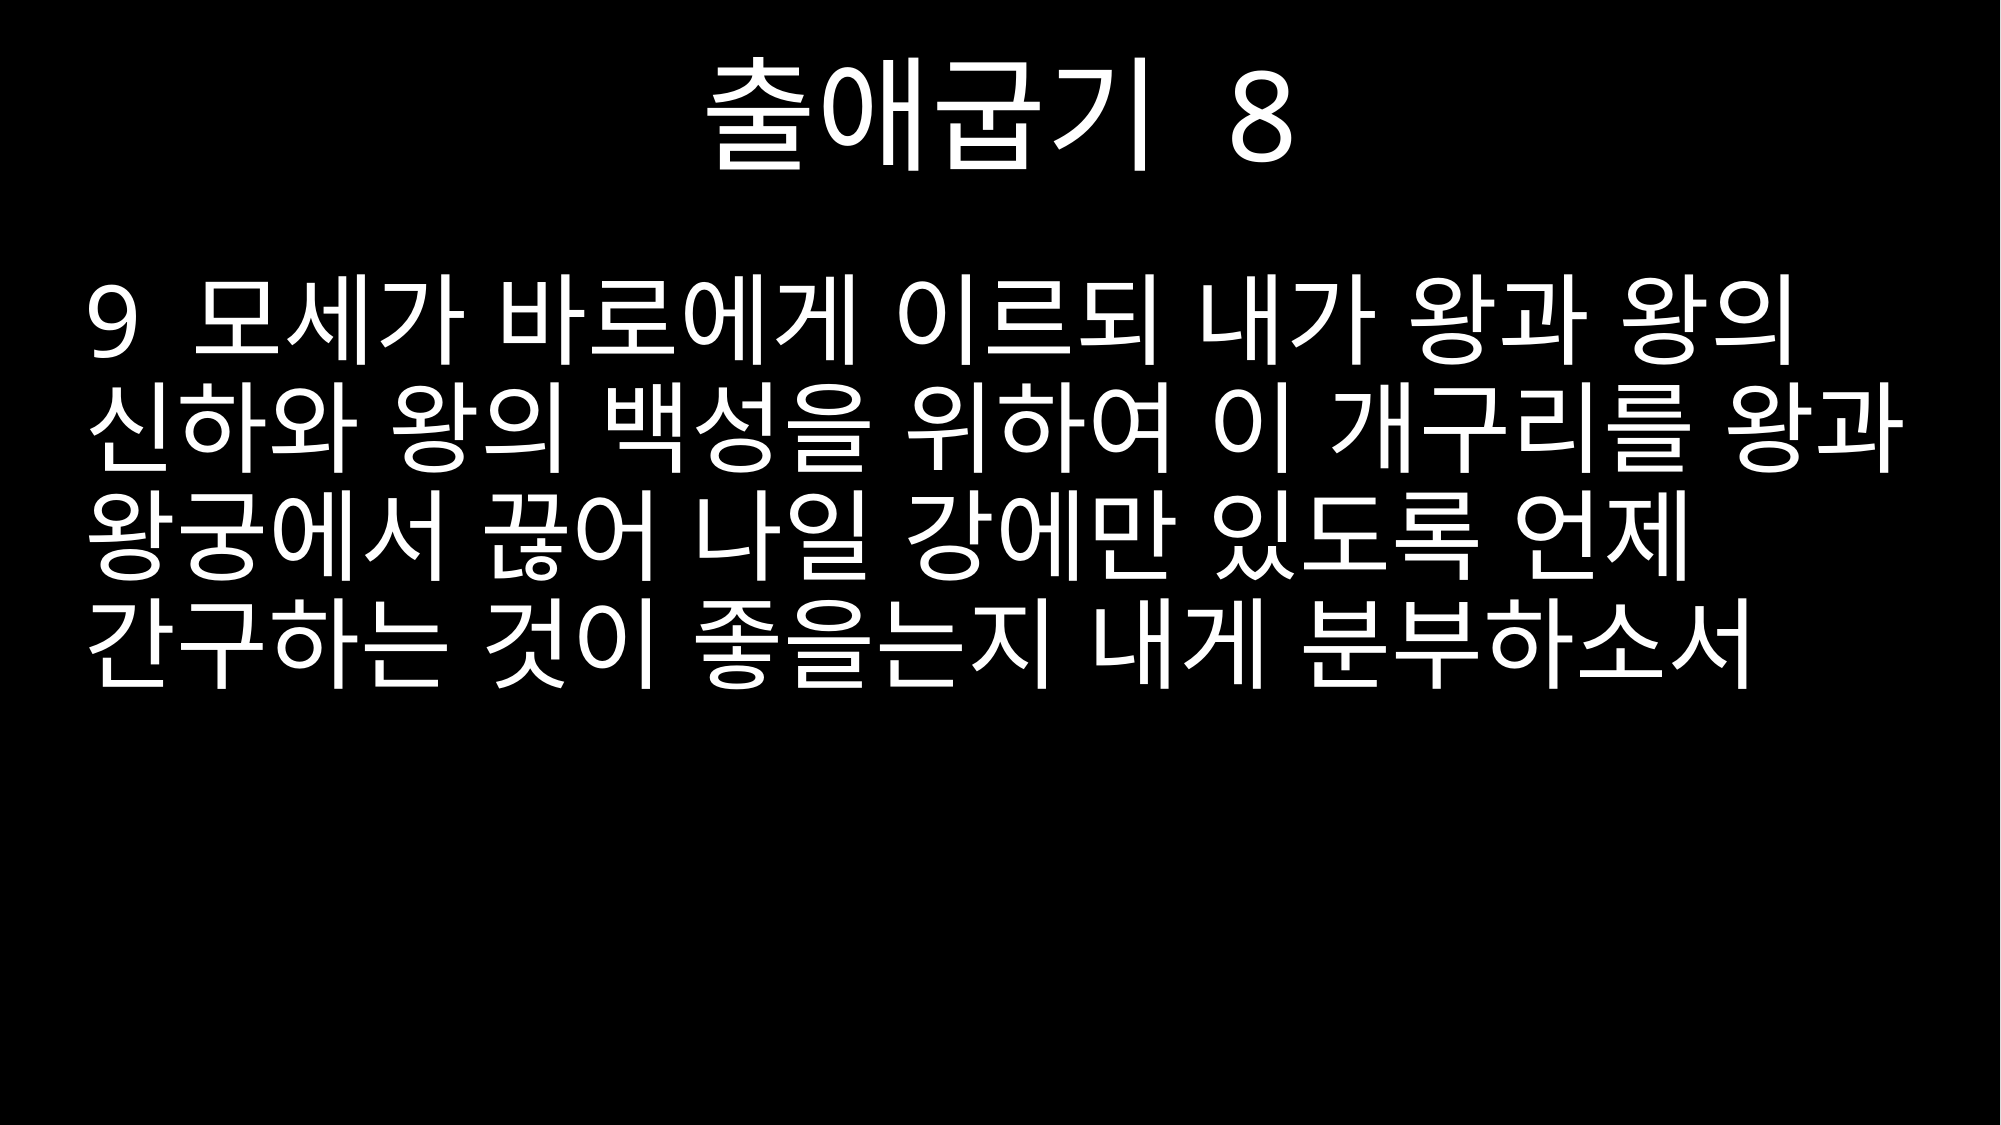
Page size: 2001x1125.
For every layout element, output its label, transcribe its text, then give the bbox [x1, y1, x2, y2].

picture [0, 0, 2001, 1125]
footer 출애굽기 8 [0, 32, 2000, 192]
list 9 모세가 바로에게 이르되 내가 왕과 왕의 신하와 왕의 백성을 위하여 이 개구리를 왕과 왕궁에서 끊어 나일 강에만 있도록 언제 간구하는 것이 좋을는지 내게 분부하소서 [69, 263, 1953, 423]
